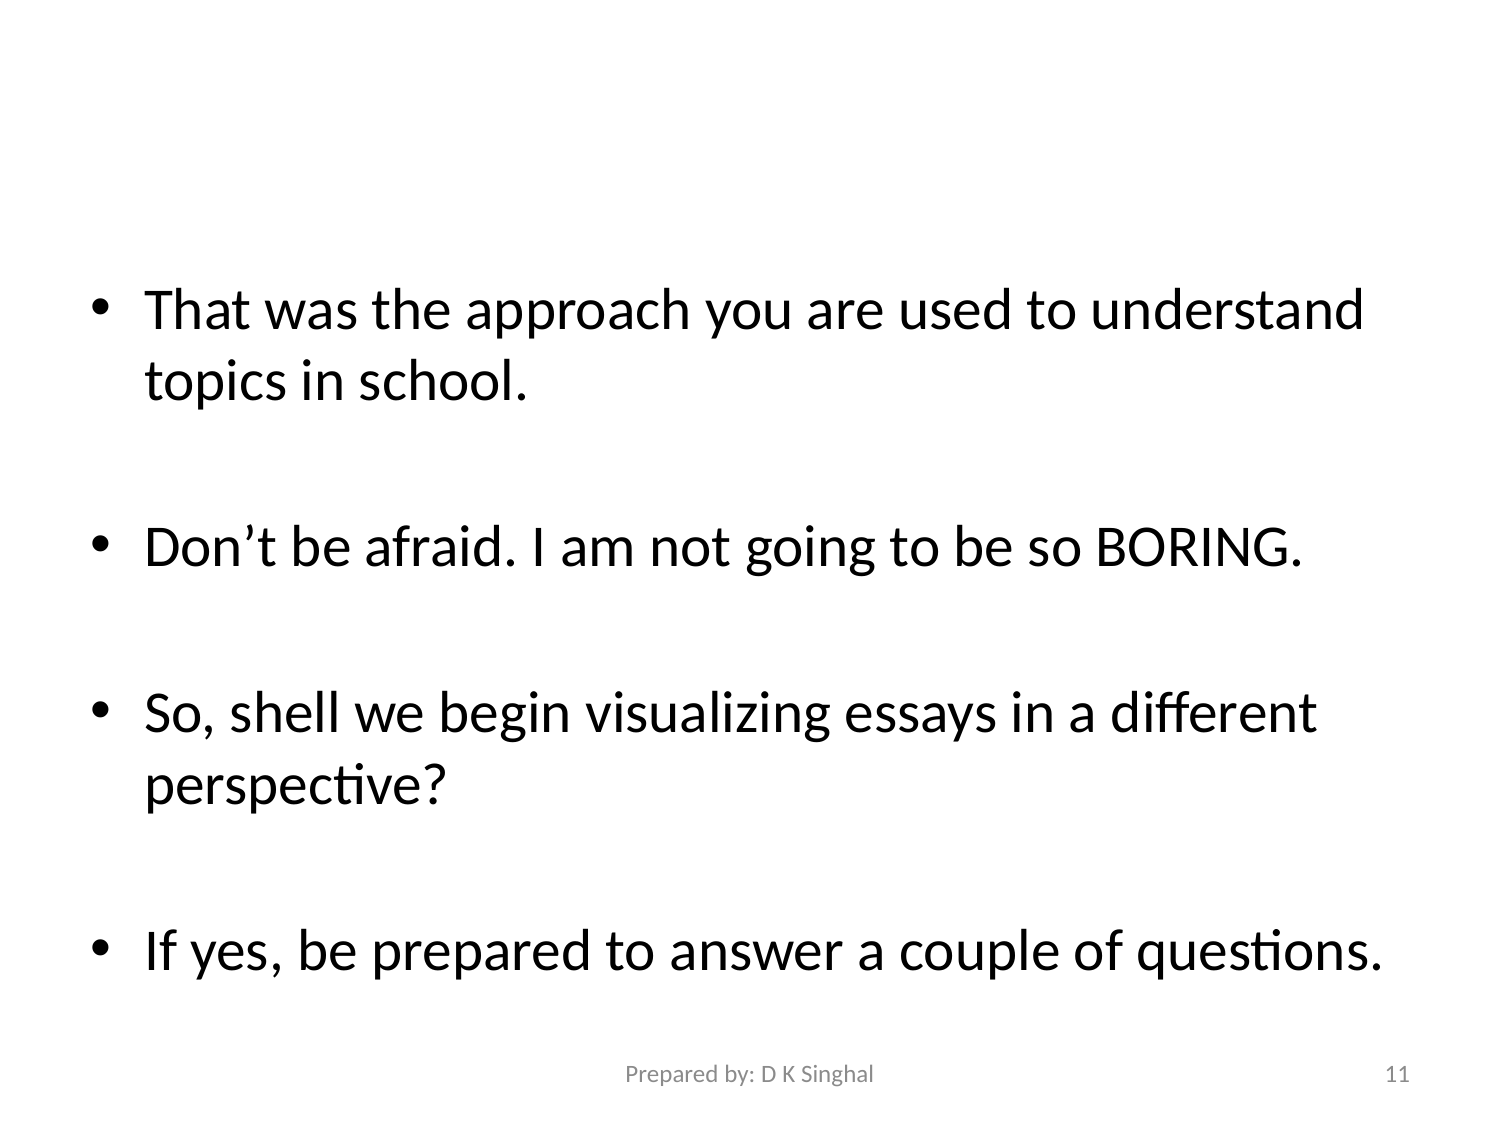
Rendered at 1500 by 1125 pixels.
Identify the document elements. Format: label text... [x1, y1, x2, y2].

list That was the approach you are used to understand topics in school. Don’t be afraid. I am not going to be so BORING. So, shell we begin visualizing essays in a different perspective? If yes, be prepared to answer a couple of questions. [75, 262, 1425, 1005]
slide_number 11 [1074, 1042, 1425, 1103]
footer Prepared by: D K Singhal [512, 1042, 988, 1103]
